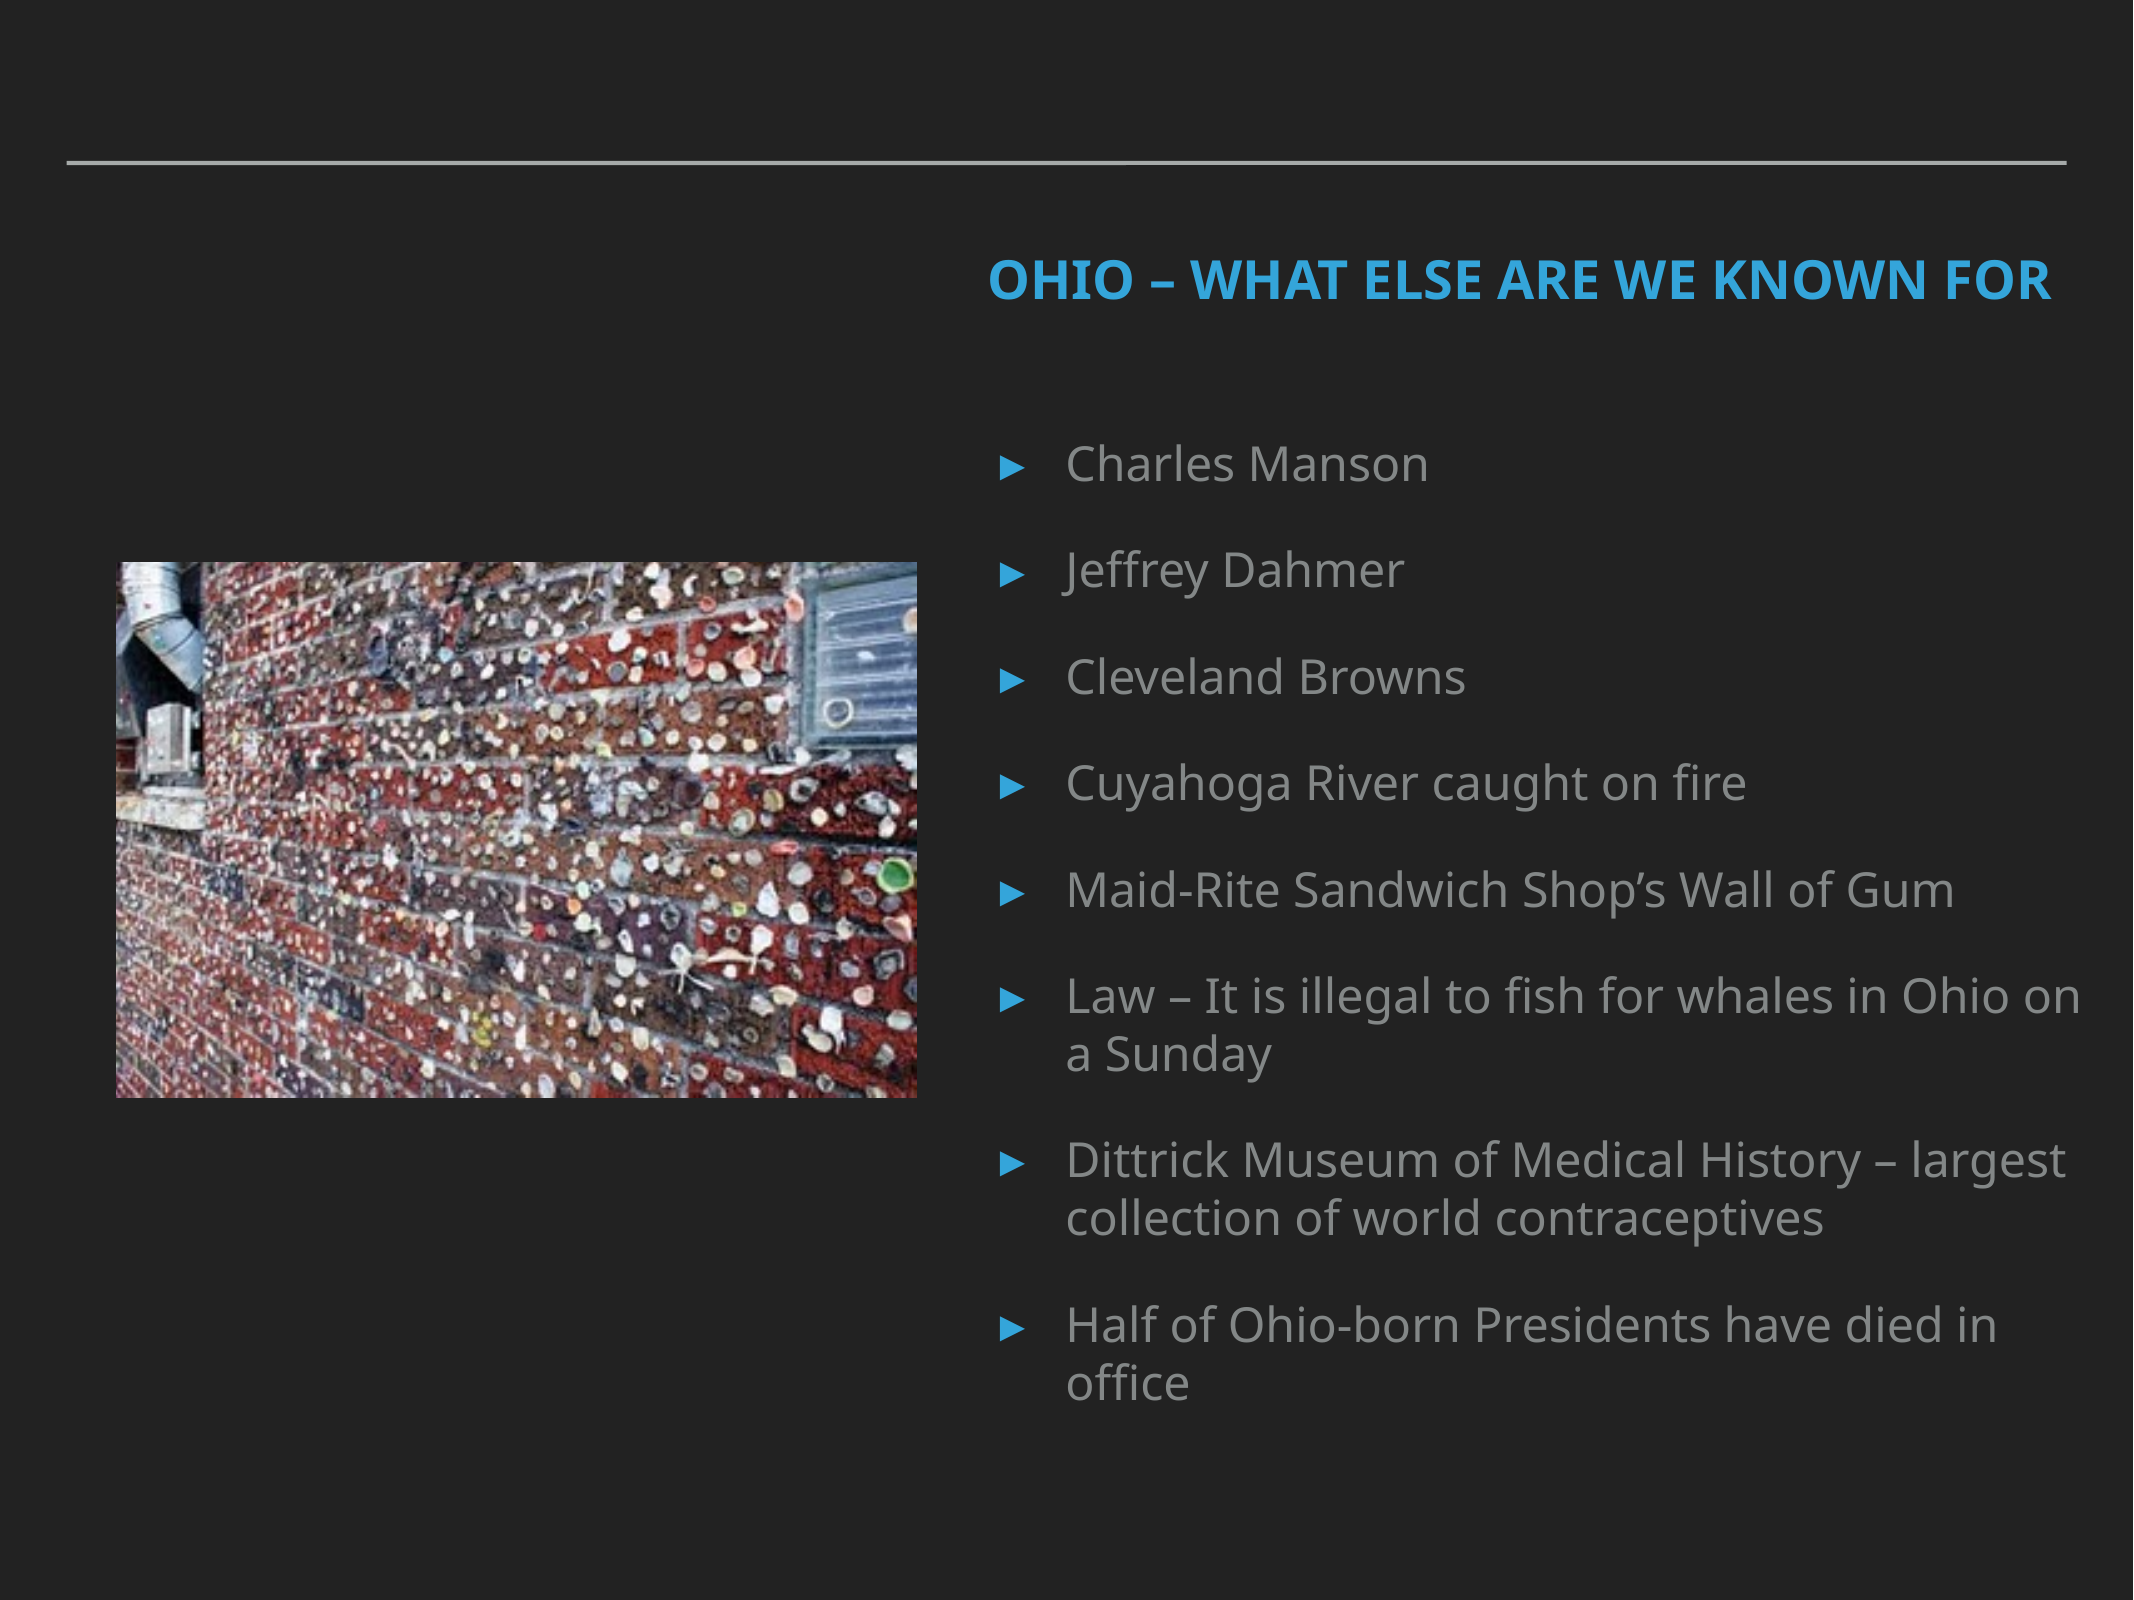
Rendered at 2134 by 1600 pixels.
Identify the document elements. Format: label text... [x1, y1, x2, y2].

list Charles Manson Jeffrey Dahmer Cleveland Browns Cuyahoga River caught on fire Maid-Rite Sandwich Shop’s Wall of Gum Law – It is illegal to fish for whales in Ohio on a Sunday Dittrick Museum of Medical History – largest collection of world contraceptives Half of Ohio-born Presidents have died in office [991, 424, 2093, 1428]
title Ohio – What else are we known for [978, 249, 2063, 370]
picture [116, 562, 917, 1098]
